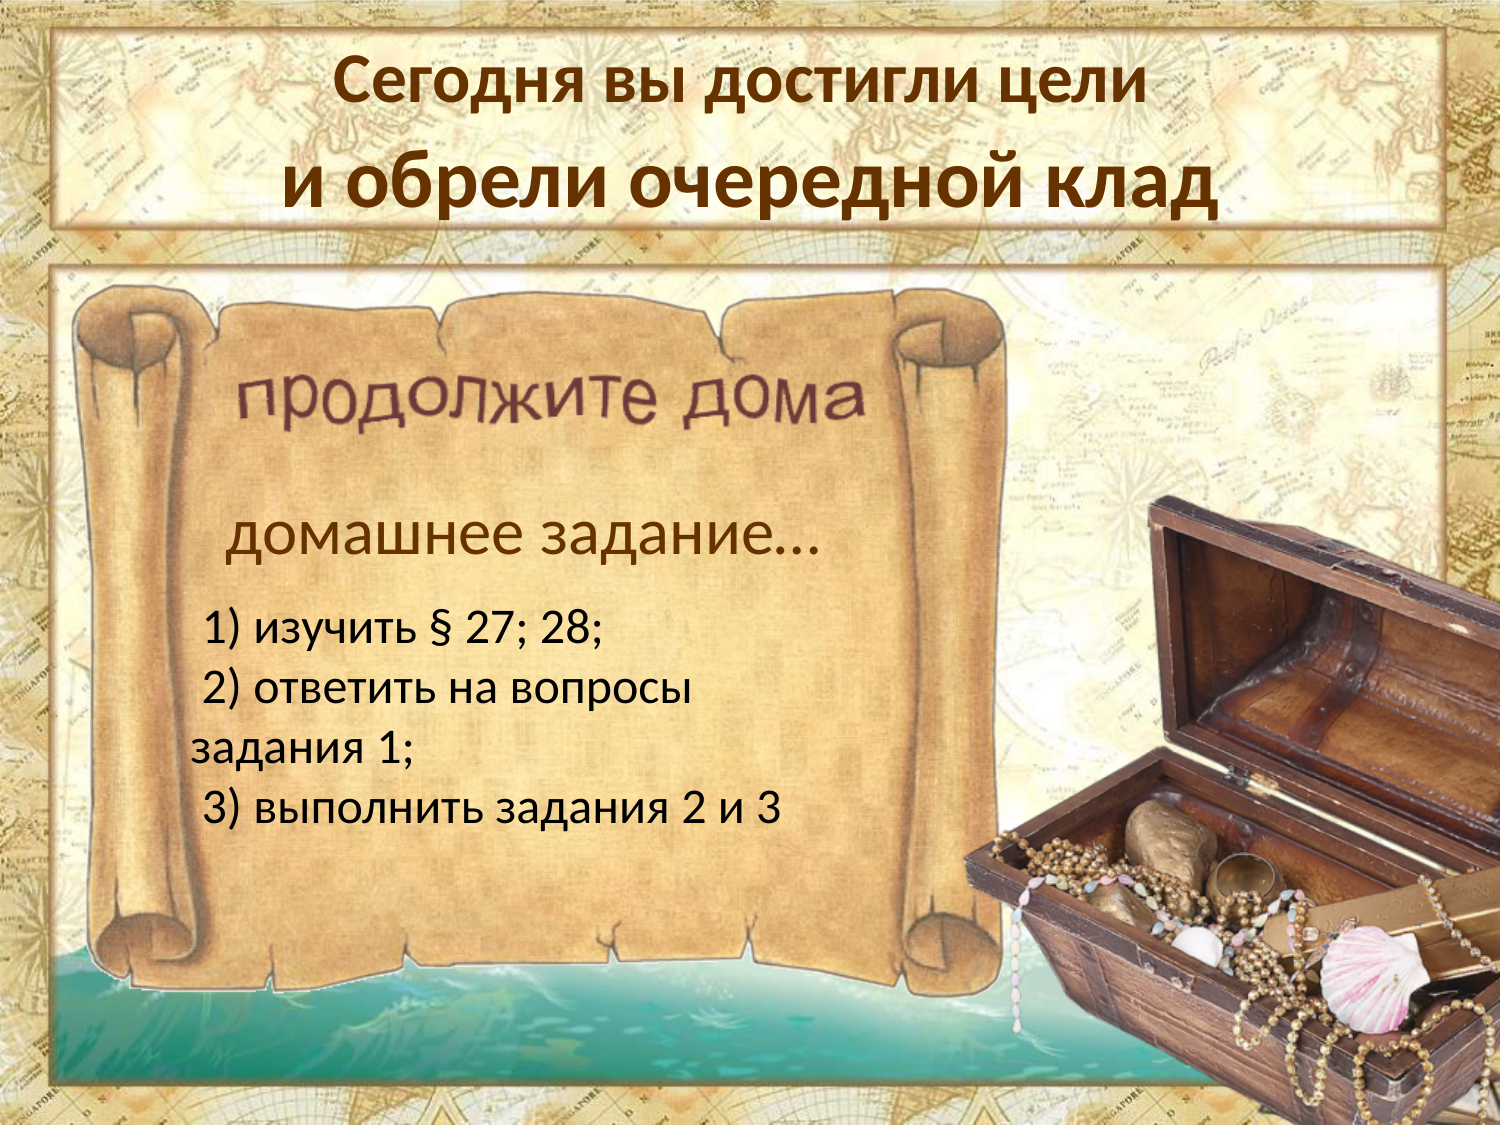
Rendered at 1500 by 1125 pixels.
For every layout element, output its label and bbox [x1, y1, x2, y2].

picture [70, 280, 1500, 1125]
list [0, 0, 1500, 1125]
